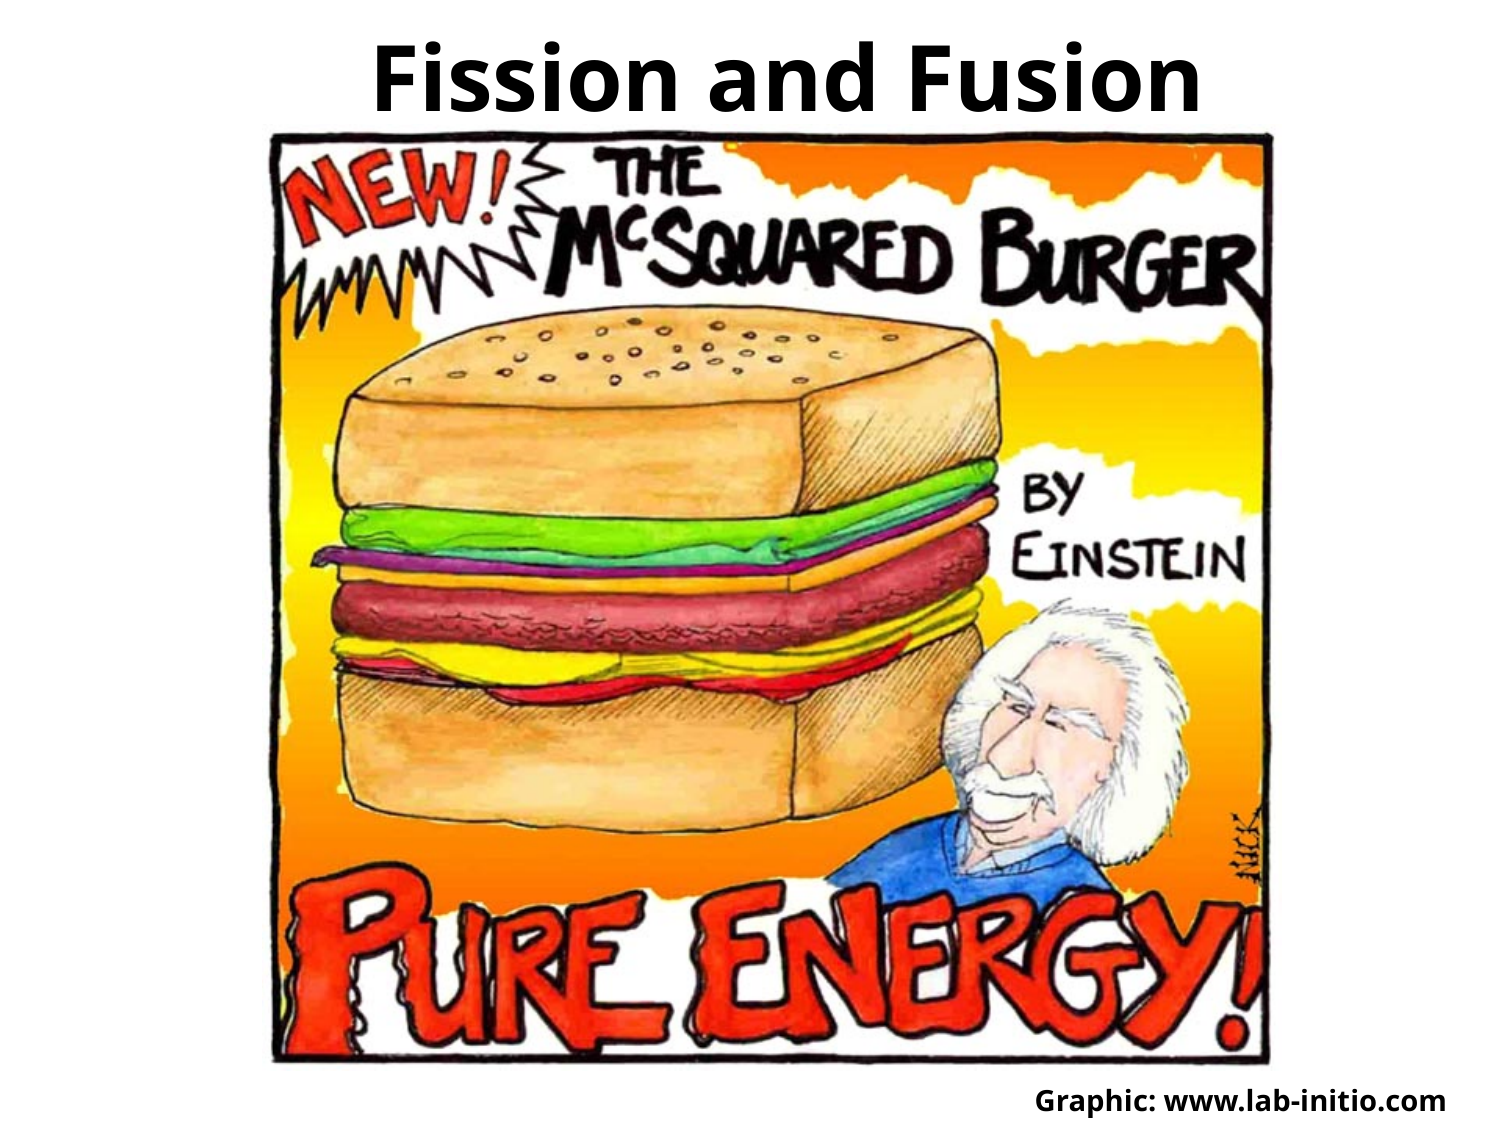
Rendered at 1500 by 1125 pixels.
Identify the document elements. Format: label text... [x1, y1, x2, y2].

title Fission and Fusion [262, 0, 1313, 151]
picture [262, 124, 1282, 1071]
text_box Graphic: www.lab-initio.com [1019, 1074, 1463, 1125]
